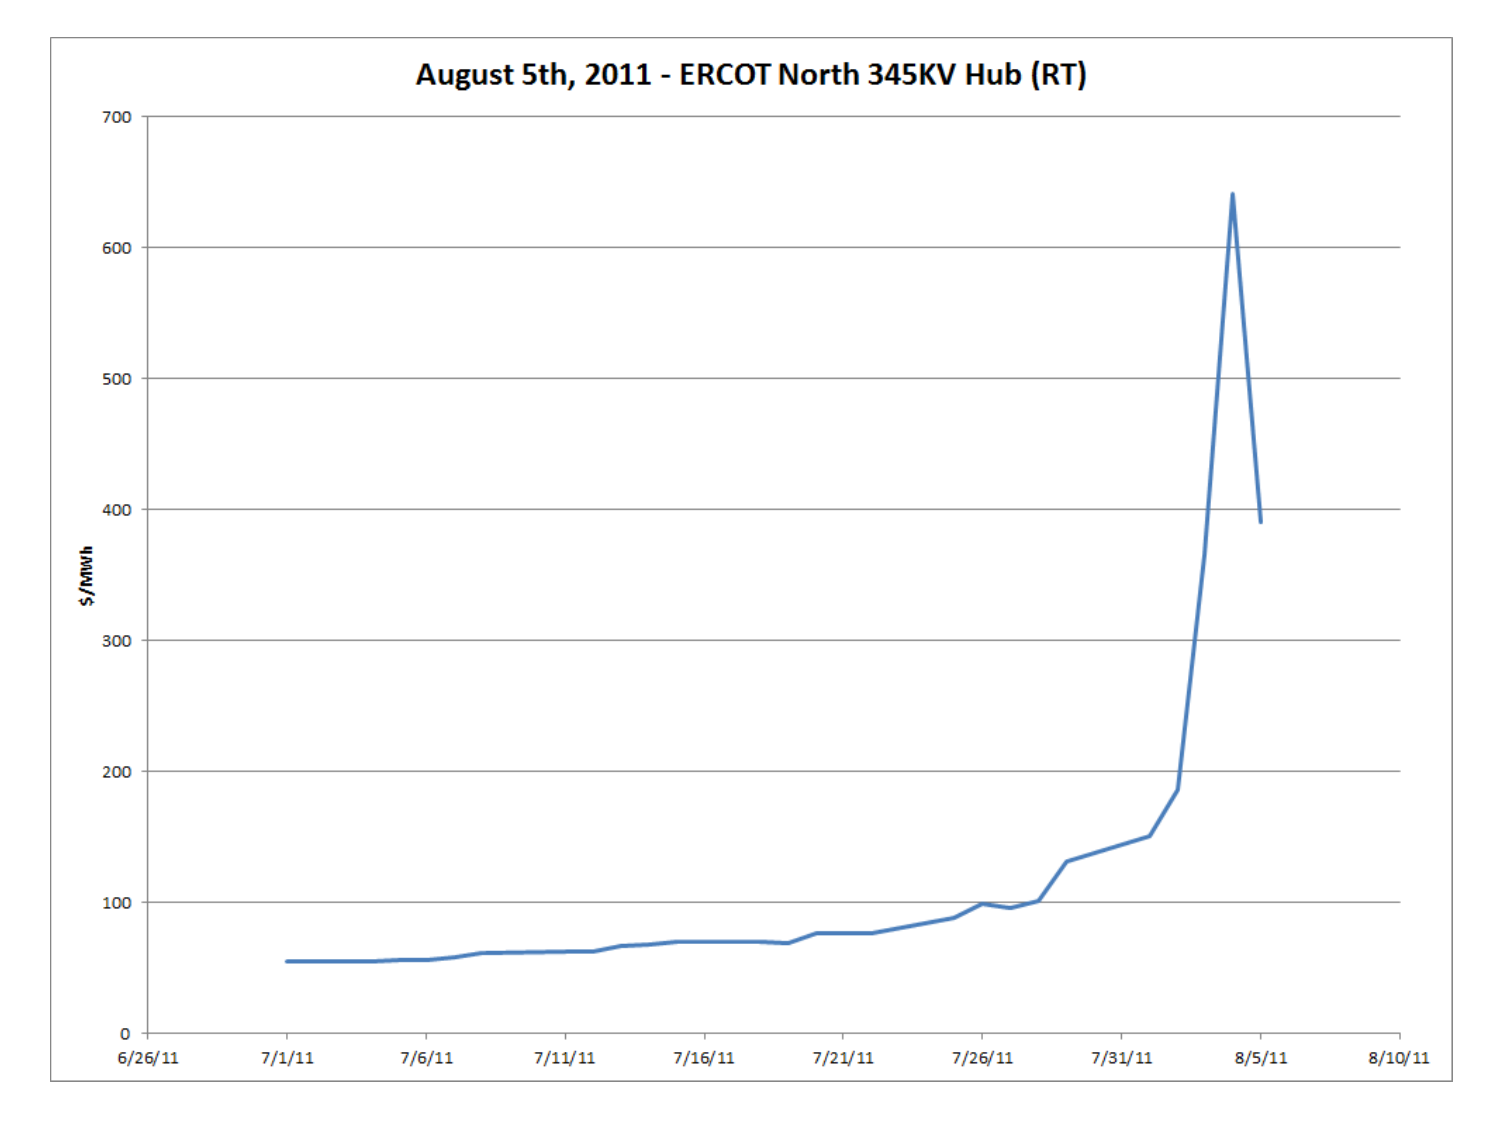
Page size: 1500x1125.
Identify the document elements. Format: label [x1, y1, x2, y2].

picture [49, 37, 1453, 1082]
